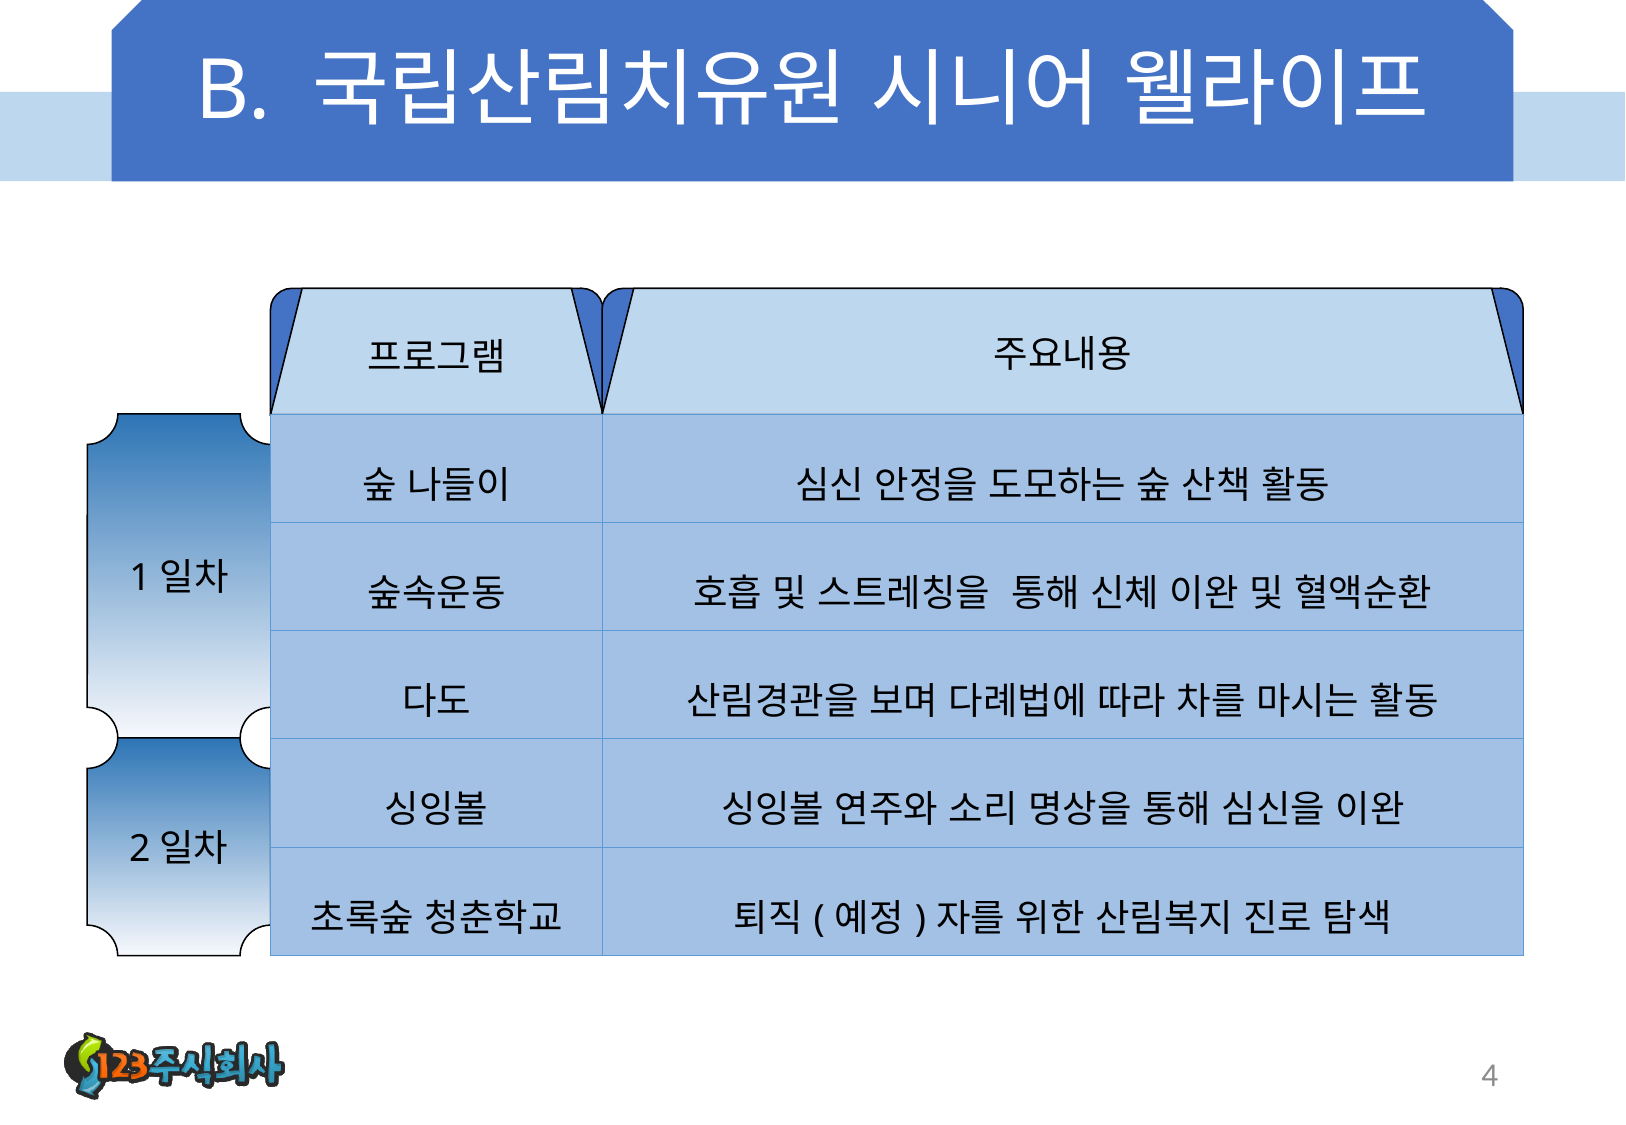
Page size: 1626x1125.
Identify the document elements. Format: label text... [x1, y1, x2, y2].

text_box 프로그램 [269, 287, 601, 416]
table_cell 호흡 및 스트레칭을 통해 신체 이완 및 혈액순환 [603, 523, 1523, 630]
table_cell 싱잉볼 [271, 739, 602, 847]
text_box [269, 287, 301, 412]
text_box 1일차 [86, 412, 270, 736]
table_cell 숲속운동 [271, 523, 602, 630]
table_header 숲 나들이 [271, 415, 602, 522]
picture [53, 1020, 295, 1110]
table_cell 퇴직(예정)자를 위한 산림복지 진로 탐색 [603, 848, 1523, 955]
table_cell 다도 [271, 631, 602, 738]
table_cell 싱잉볼 연주와 소리 명상을 통해 심신을 이완 [603, 739, 1523, 847]
table_header 심신 안정을 도모하는 숲 산책 활동 [603, 415, 1523, 522]
table_cell 산림경관을 보며 다례법에 따라 차를 마시는 활동 [603, 631, 1523, 738]
text_box [573, 286, 602, 398]
text_box 주요내용 [601, 287, 1525, 416]
text_box 2일차 [86, 736, 270, 957]
slide_number 4 [1147, 1042, 1514, 1103]
title B. 국립산림치유원 시니어 웰라이프 [111, 3, 1514, 182]
table_cell 초록숲 청춘학교 [271, 848, 602, 955]
text_box [1493, 286, 1525, 413]
text_box [601, 287, 632, 410]
